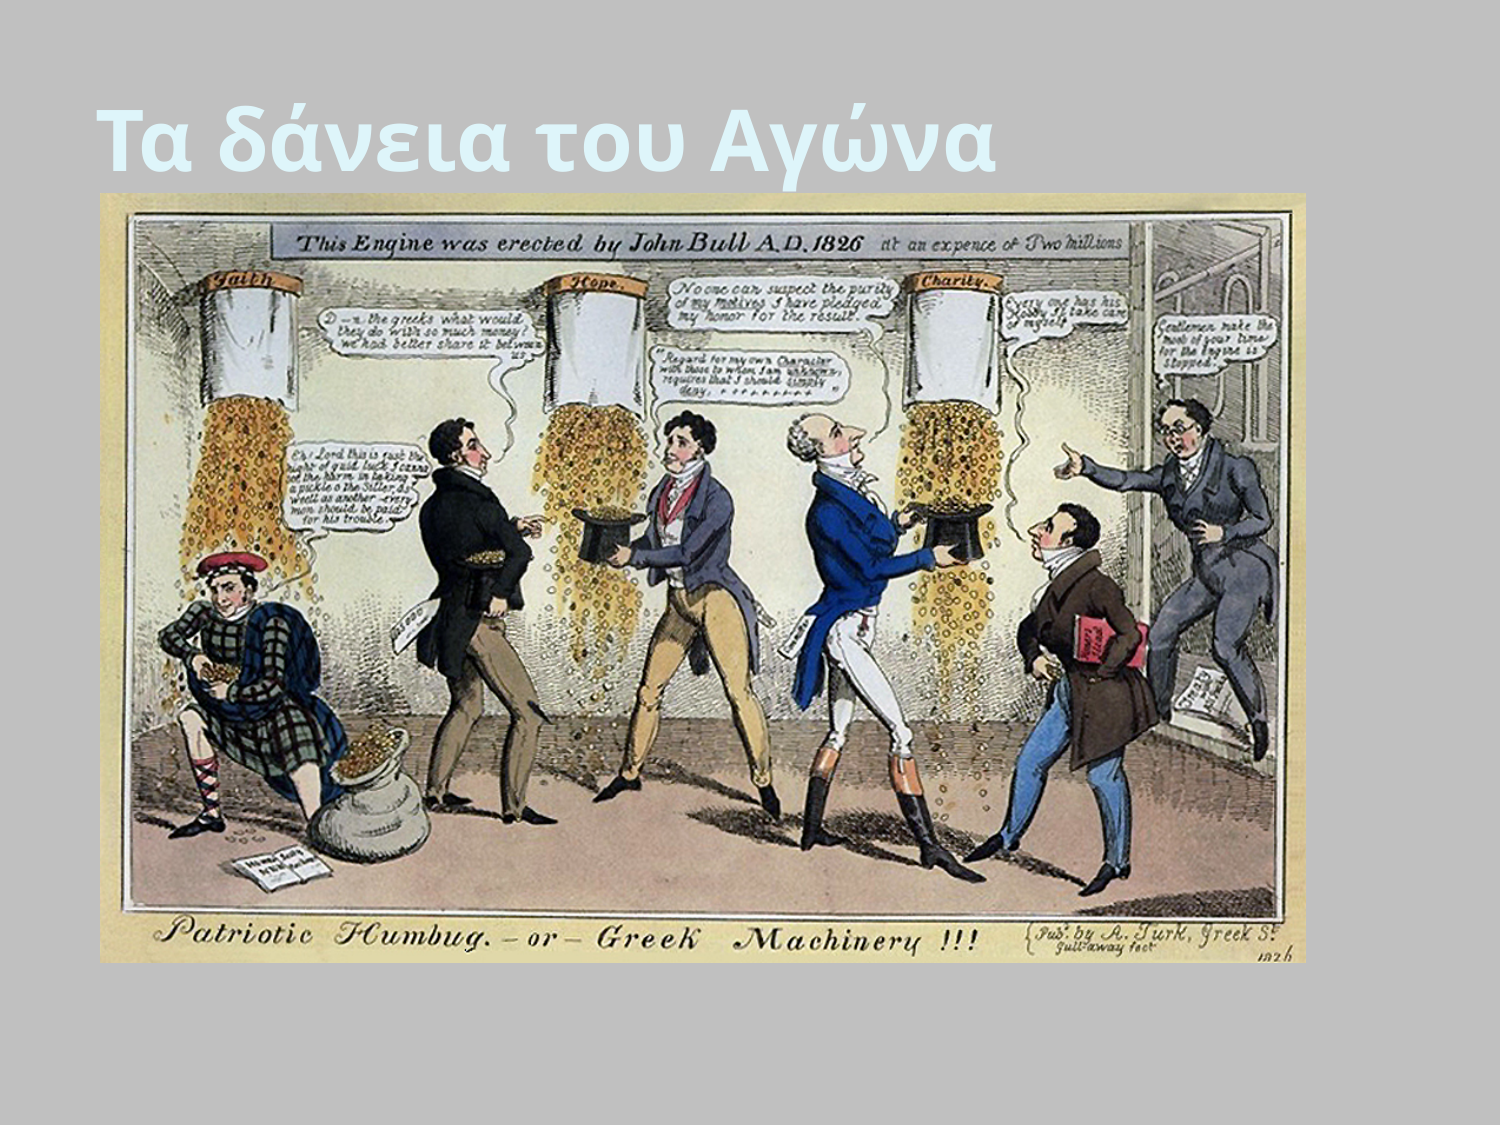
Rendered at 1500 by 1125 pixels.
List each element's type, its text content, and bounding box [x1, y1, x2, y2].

title Τα δάνεια του Αγώνα [80, 43, 1431, 232]
picture [99, 192, 1306, 963]
